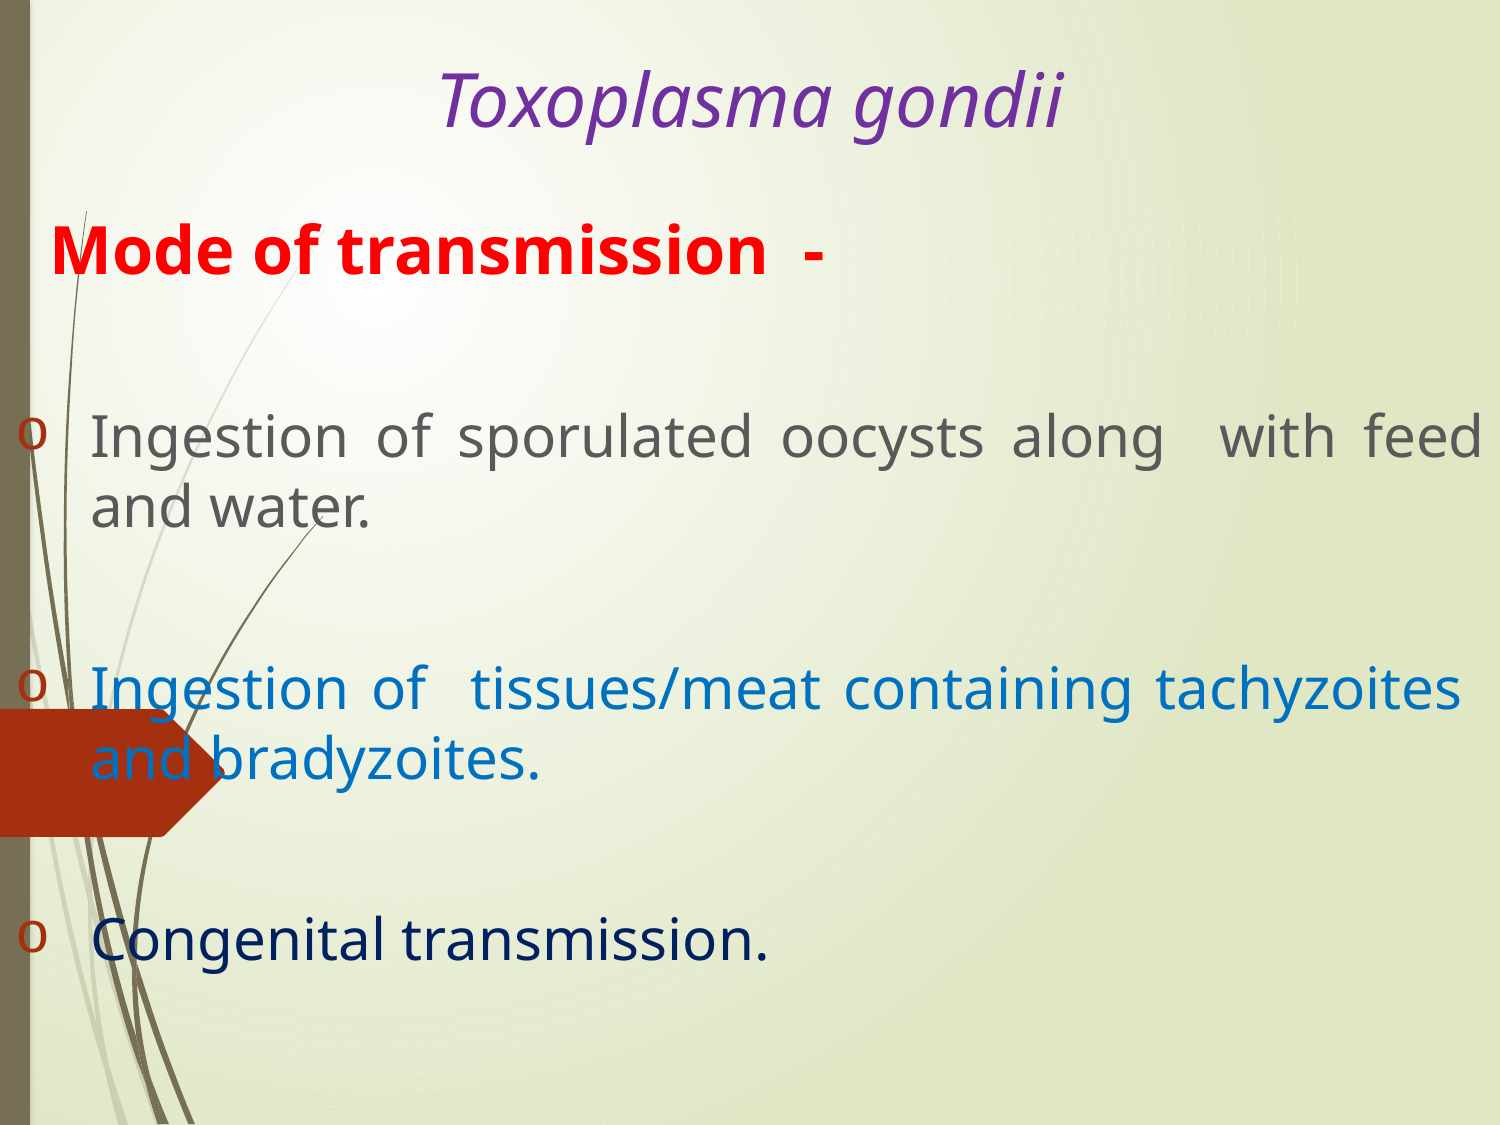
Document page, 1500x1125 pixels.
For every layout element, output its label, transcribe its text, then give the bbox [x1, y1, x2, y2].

subtitle Mode of transmission - Ingestion of sporulated oocysts along with feed and water. Ingestion of tissues/meat containing tachyzoites and bradyzoites. Congenital transmission. [0, 200, 1500, 1125]
title Toxoplasma gondii [0, 0, 1500, 150]
